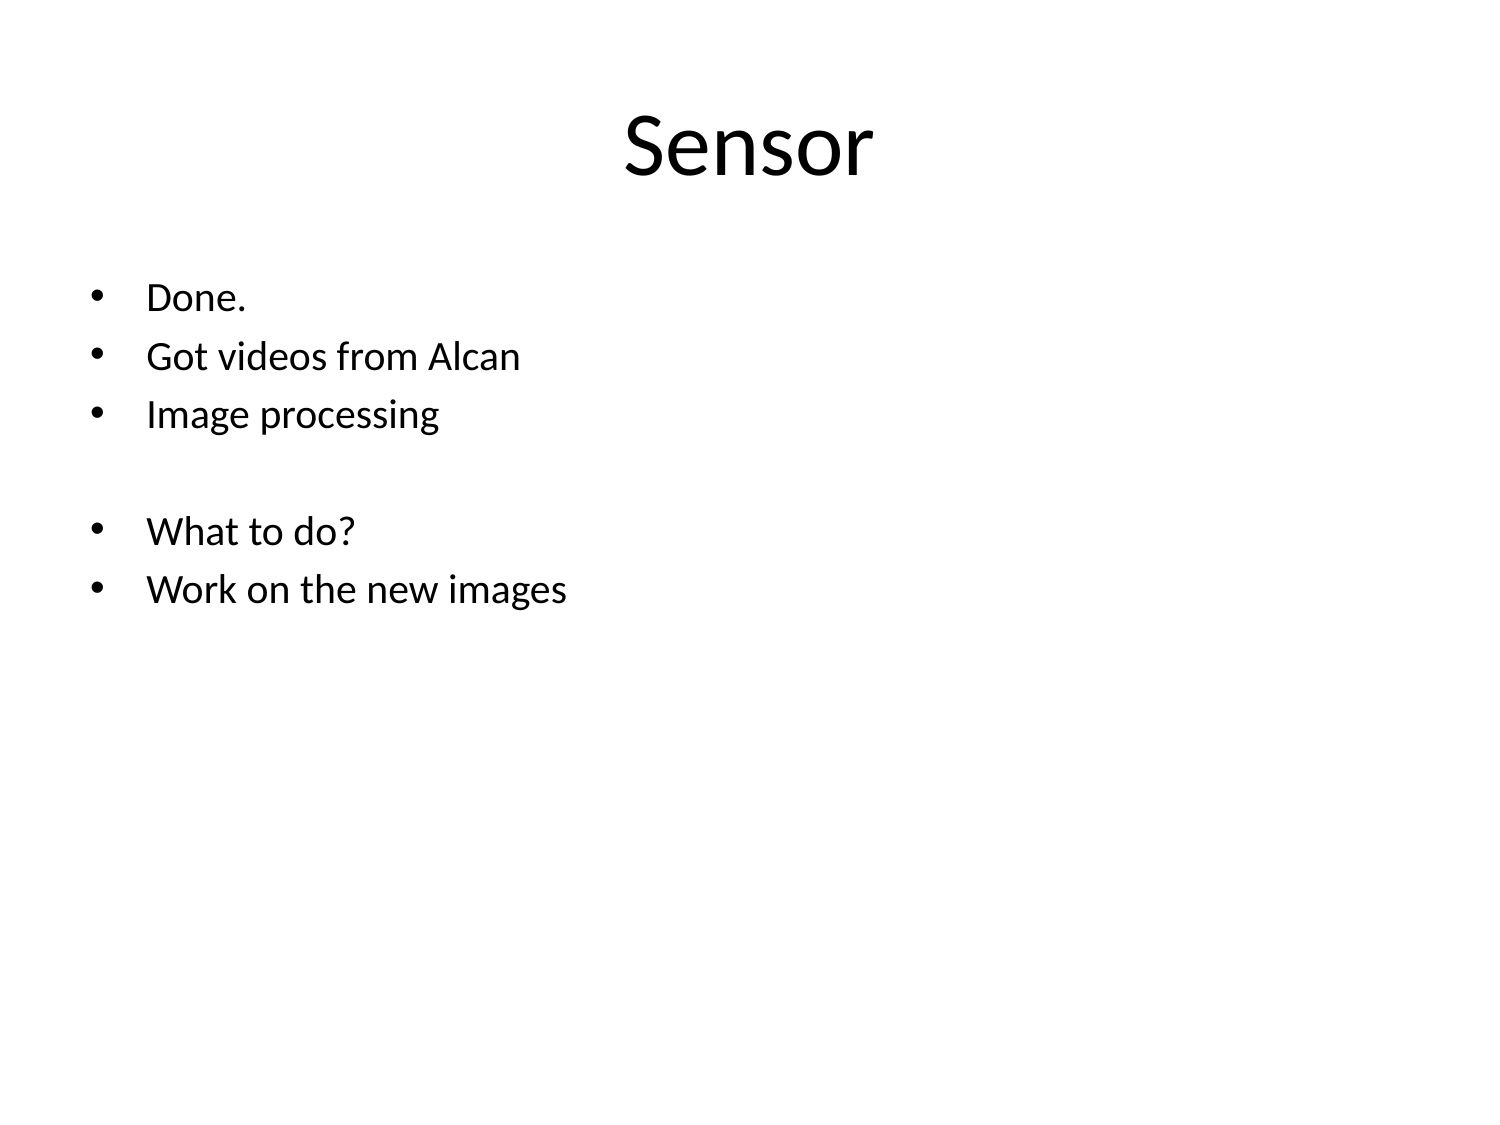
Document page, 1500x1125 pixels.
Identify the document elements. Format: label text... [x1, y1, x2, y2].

list Done. Got videos from Alcan Image processing What to do? Work on the new images [75, 262, 1425, 1005]
title Sensor [75, 45, 1425, 233]
